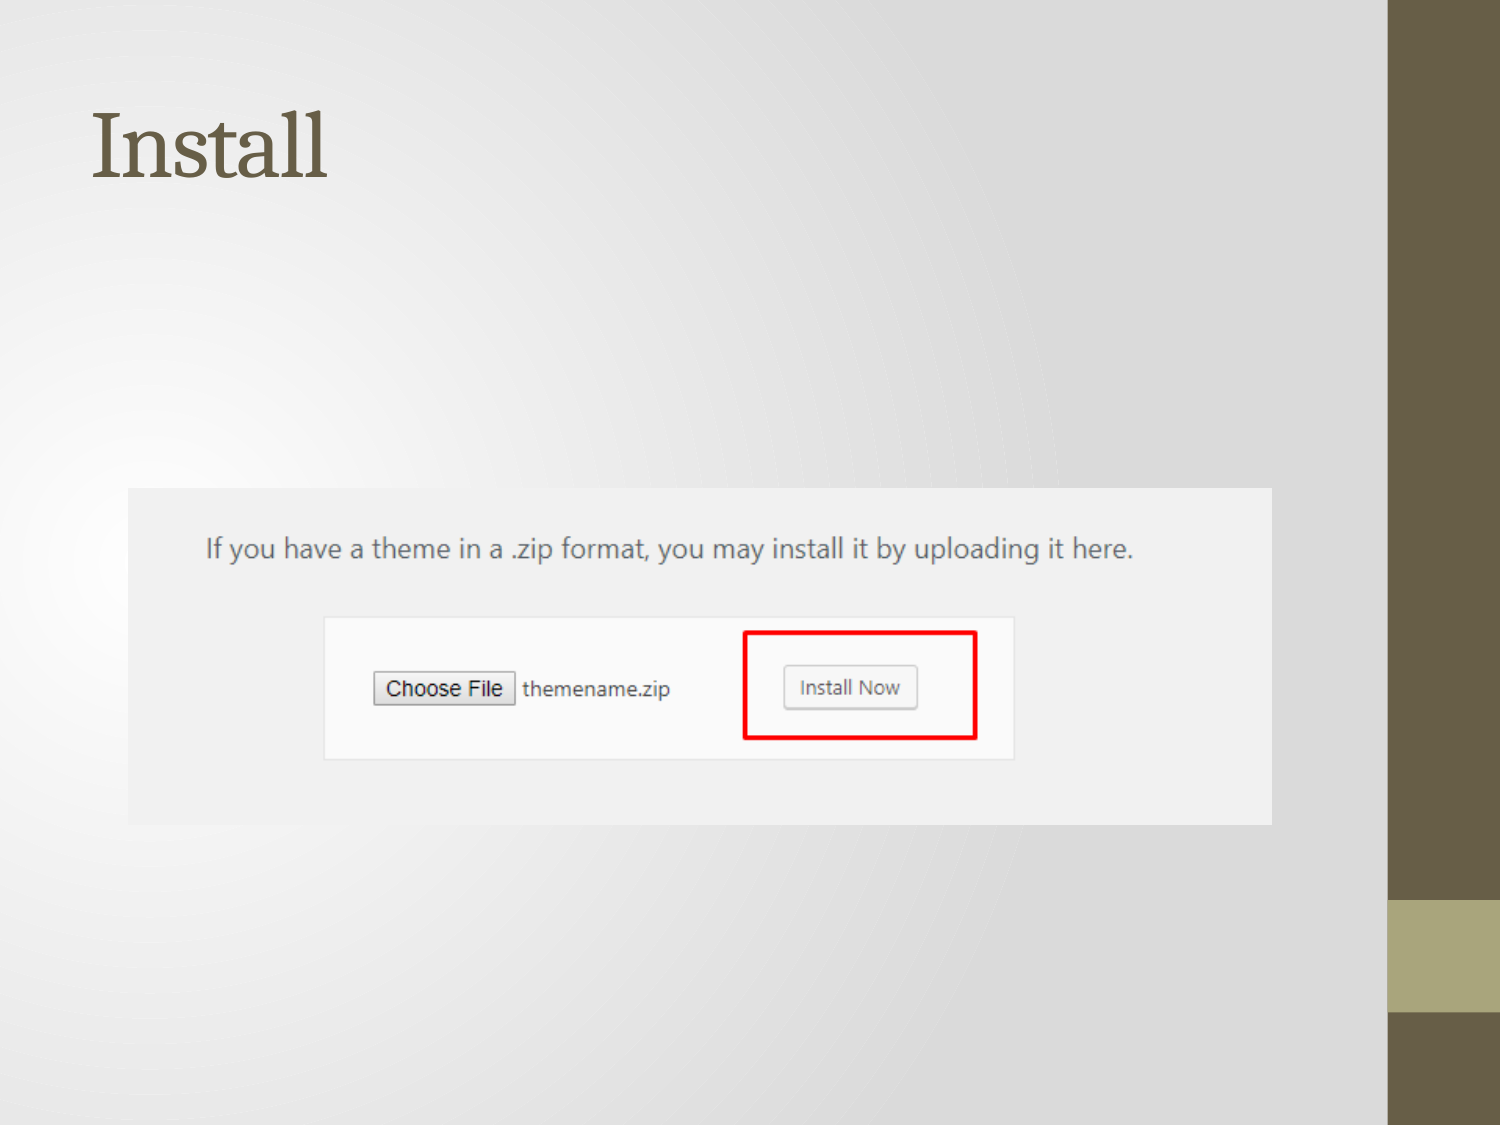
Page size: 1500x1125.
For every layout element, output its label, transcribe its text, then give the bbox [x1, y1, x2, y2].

title Install [75, 45, 1325, 233]
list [128, 487, 1272, 825]
